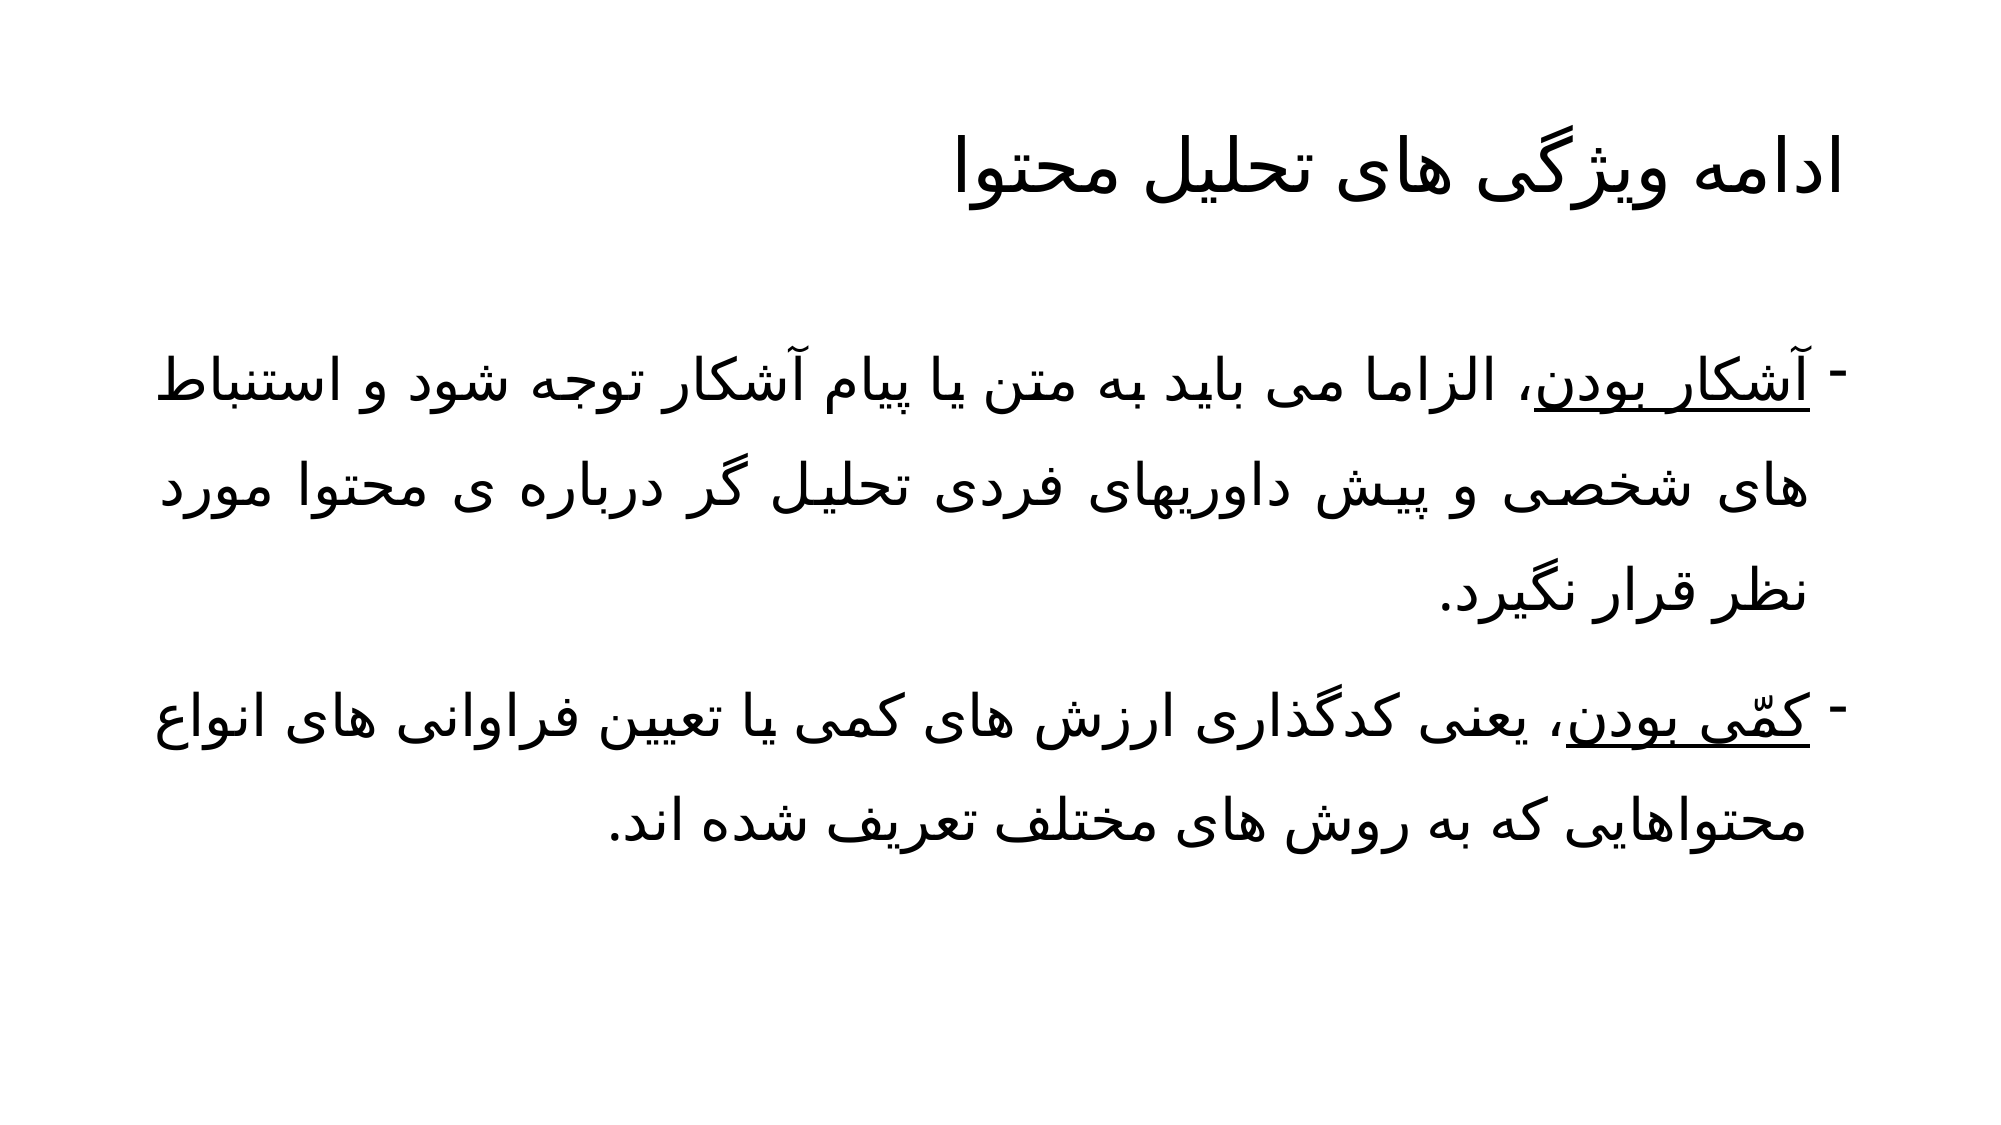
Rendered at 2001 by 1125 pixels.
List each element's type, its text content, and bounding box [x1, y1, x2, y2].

title ادامه ویژگی های تحلیل محتوا [137, 59, 1863, 278]
list آشکار بودن، الزاما می باید به متن یا پیام آشکار توجه شود و استنباط های شخصی و پیش داوریهای فردی تحلیل گر درباره ی محتوا مورد نظر قرار نگیرد. کمّی بودن، یعنی کدگذاری ارزش های کمی یا تعیین فراوانی های انواع محتواهایی که به روش های مختلف تعریف شده اند. [137, 299, 1863, 1014]
